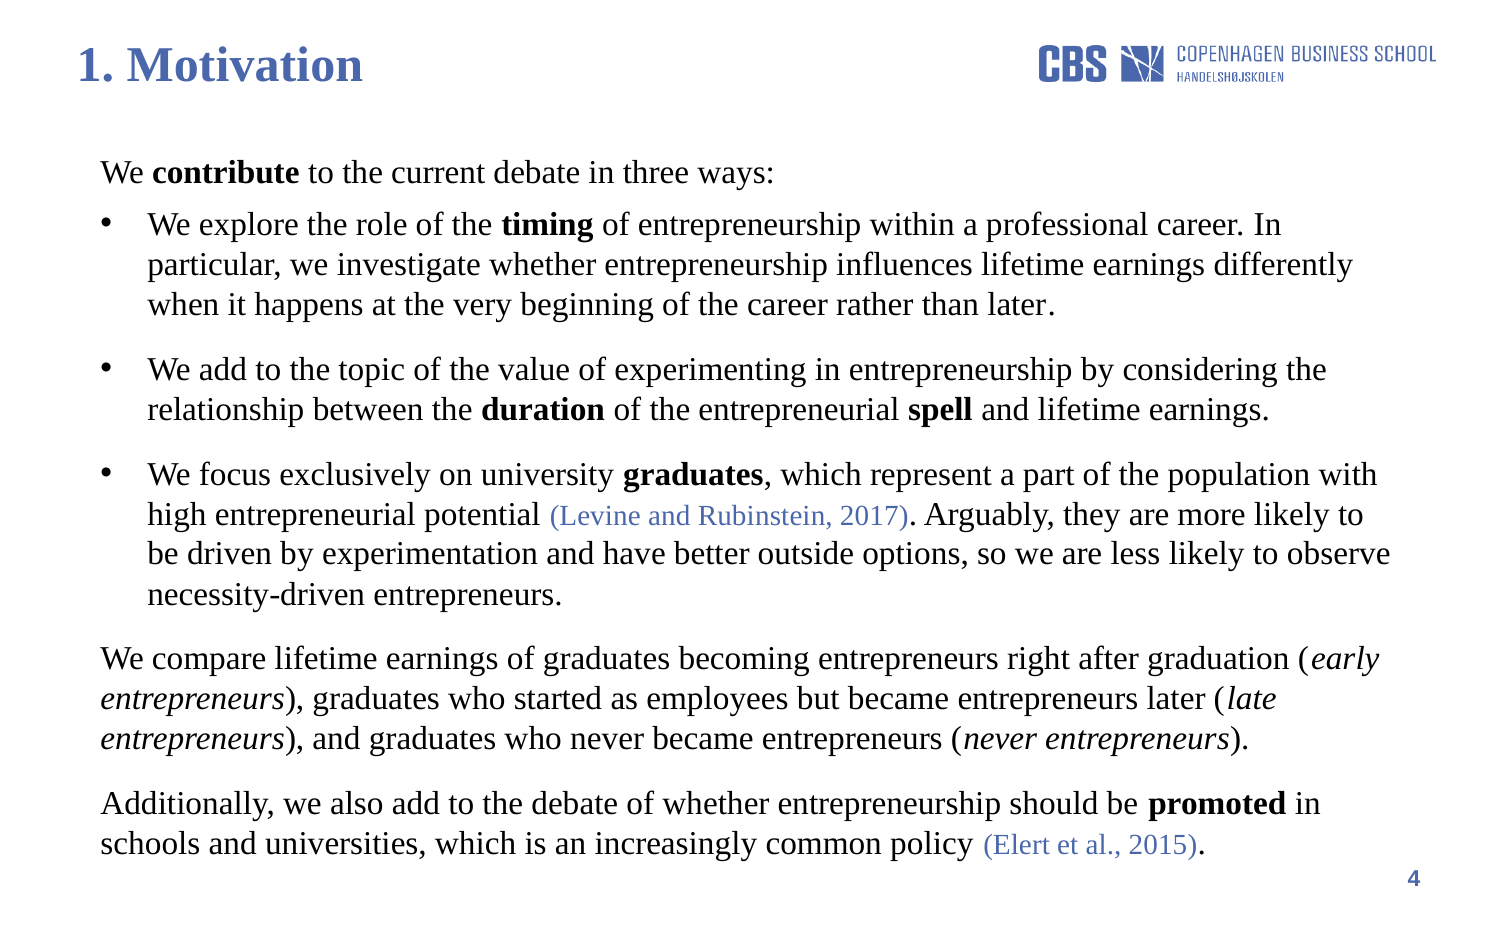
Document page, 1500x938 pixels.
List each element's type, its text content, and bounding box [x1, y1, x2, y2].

picture [1039, 45, 1436, 82]
list We contribute to the current debate in three ways: We explore the role of the timing of entrepreneurship within a professional career. In particular, we investigate whether entrepreneurship influences lifetime earnings differently when it happens at the very beginning of the career rather than later. We add to the topic of the value of experimenting in entrepreneurship by considering the relationship between the duration of the entrepreneurial spell and lifetime earnings. We focus exclusively on university graduates, which represent a part of the population with high entrepreneurial potential (Levine and Rubinstein, 2017). Arguably, they are more likely to be driven by experimentation and have better outside options, so we are less likely to observe necessity-driven entrepreneurs. We compare lifetime earnings of graduates becoming entrepreneurs right after graduation (early entrepreneurs), graduates who started as employees but became entrepreneurs later (late entrepreneurs), and graduates who never became entrepreneurs (never entrepreneurs). Additionally, we also add to the debate of whether entrepreneurship should be promoted in schools and universities, which is an increasingly common policy (Elert et al., 2015). [100, 149, 1400, 857]
text_box 1. Motivation [76, 31, 550, 103]
